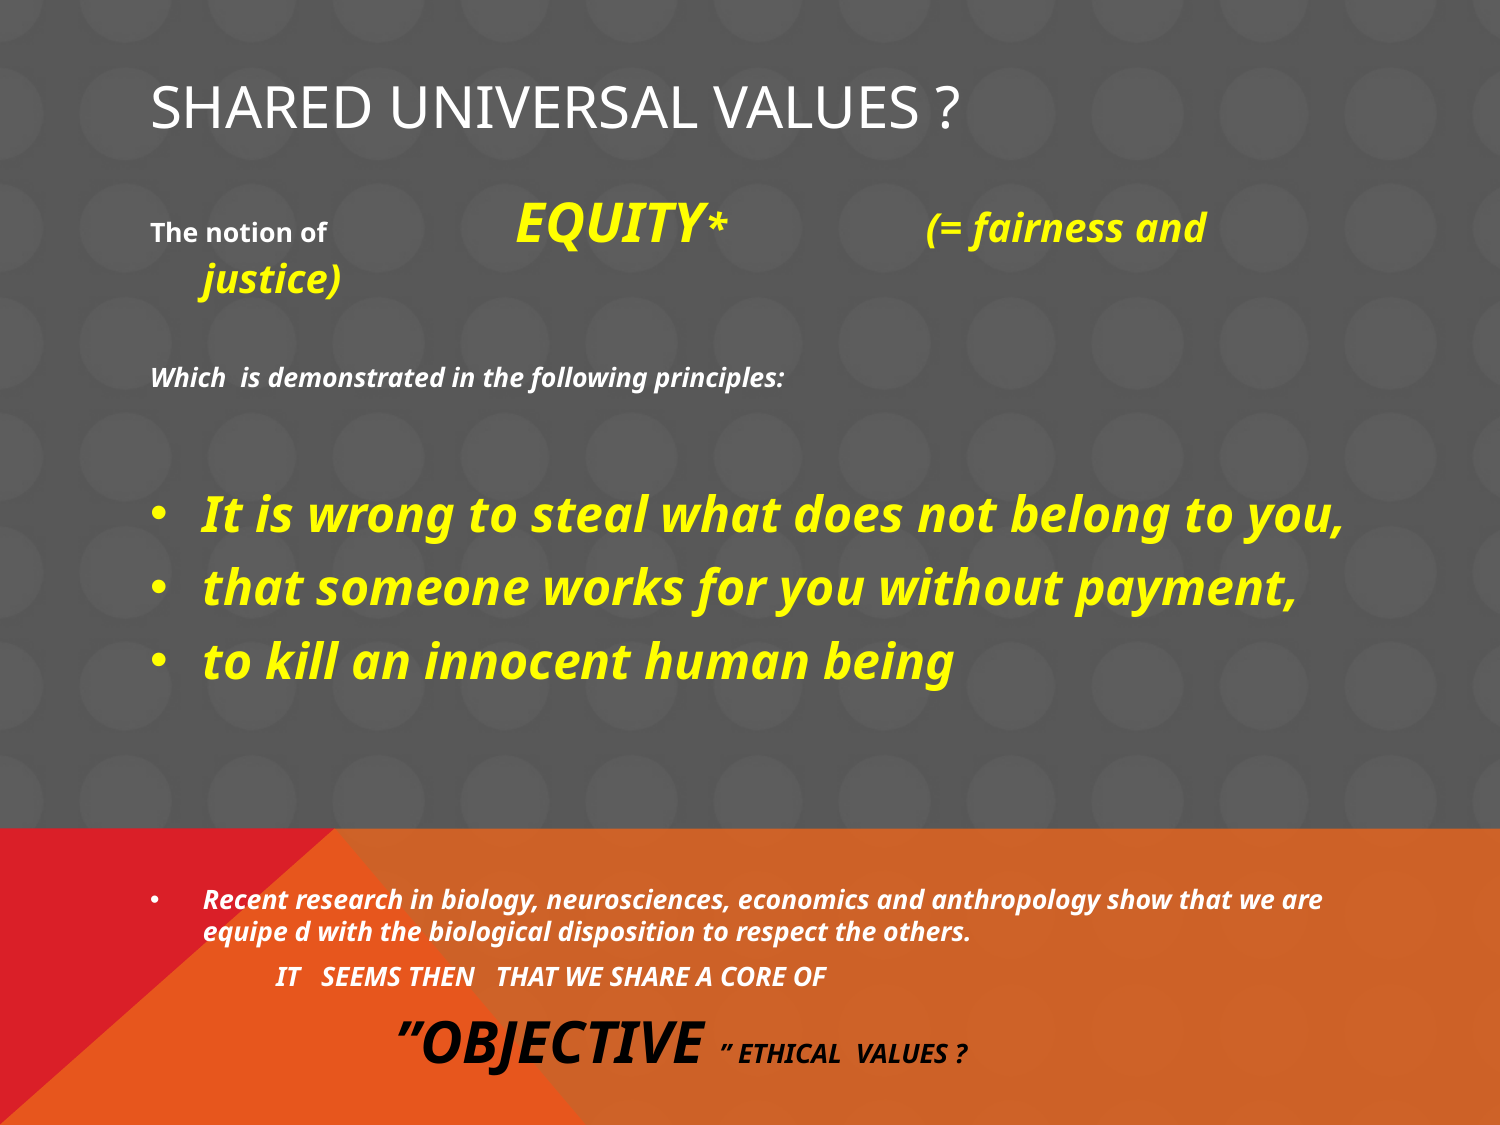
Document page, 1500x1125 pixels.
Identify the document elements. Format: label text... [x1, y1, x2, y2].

list The notion of EQUITY* (= fairness and justice) Which is demonstrated in the following principles: It is wrong to steal what does not belong to you, that someone works for you without payment, to kill an innocent human being Recent research in biology, neurosciences, economics and anthropology show that we are equipe d with the biological disposition to respect the others. IT SEEMS THEN THAT WE SHARE A CORE OF ”OBJECTIVE ” ETHICAL VALUES ? [135, 180, 1369, 1088]
title SHARED UNIVERSAL VALUES ? [135, 60, 1369, 150]
